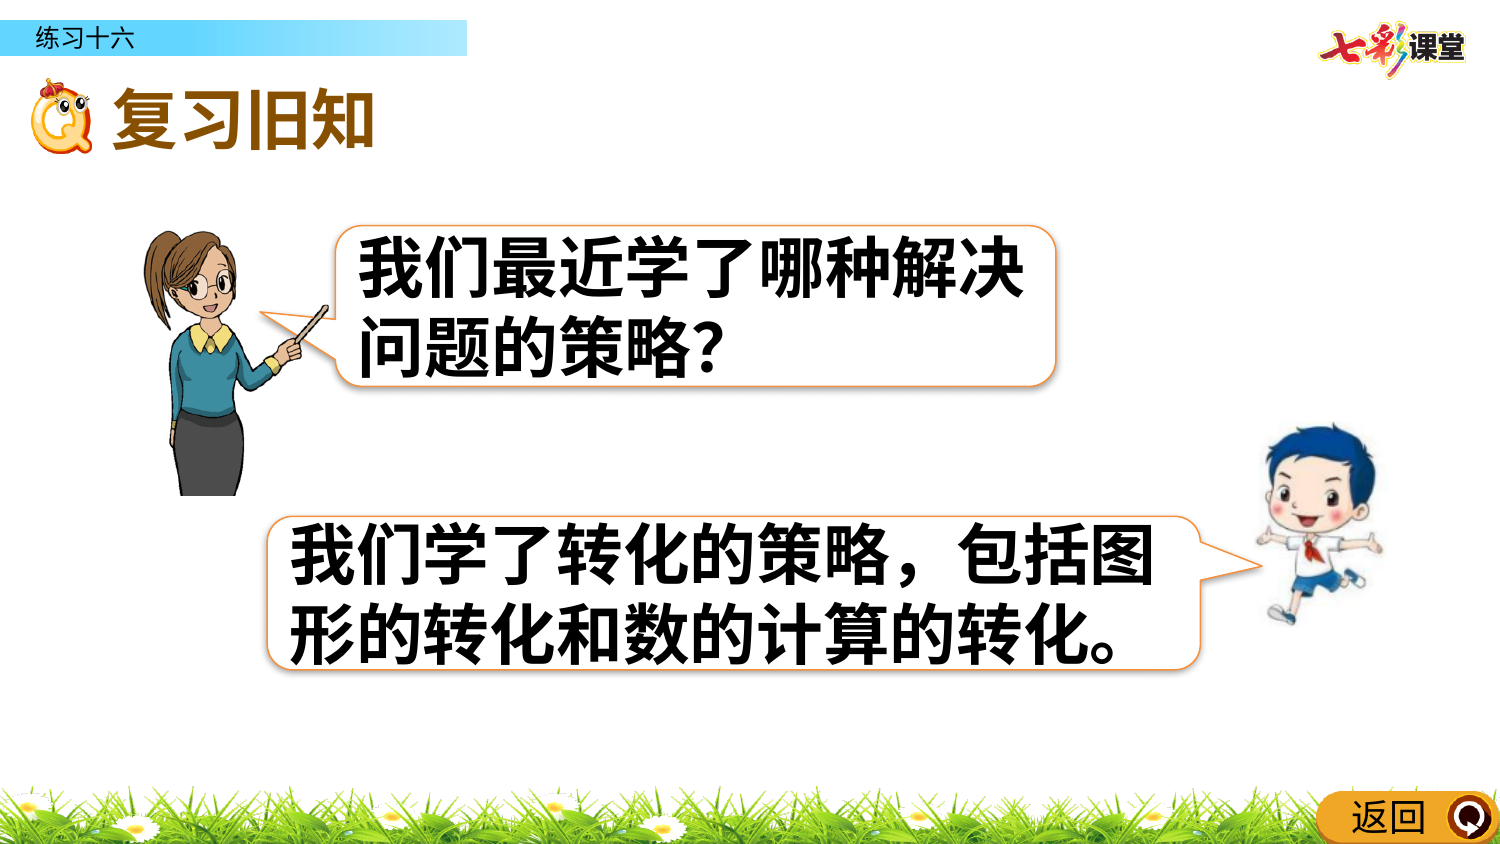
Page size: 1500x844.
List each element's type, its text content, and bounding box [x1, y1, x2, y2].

picture [31, 78, 92, 154]
picture [1316, 20, 1468, 80]
picture [1253, 421, 1389, 628]
picture [0, 786, 1500, 844]
text_box 我们最近学了哪种解决问题的策略？ [333, 224, 1057, 388]
text_box 复习旧知 [100, 72, 404, 164]
text_box 我们学了转化的策略，包括图形的转化和数的计算的转化。 [266, 515, 1248, 671]
picture [143, 230, 329, 496]
